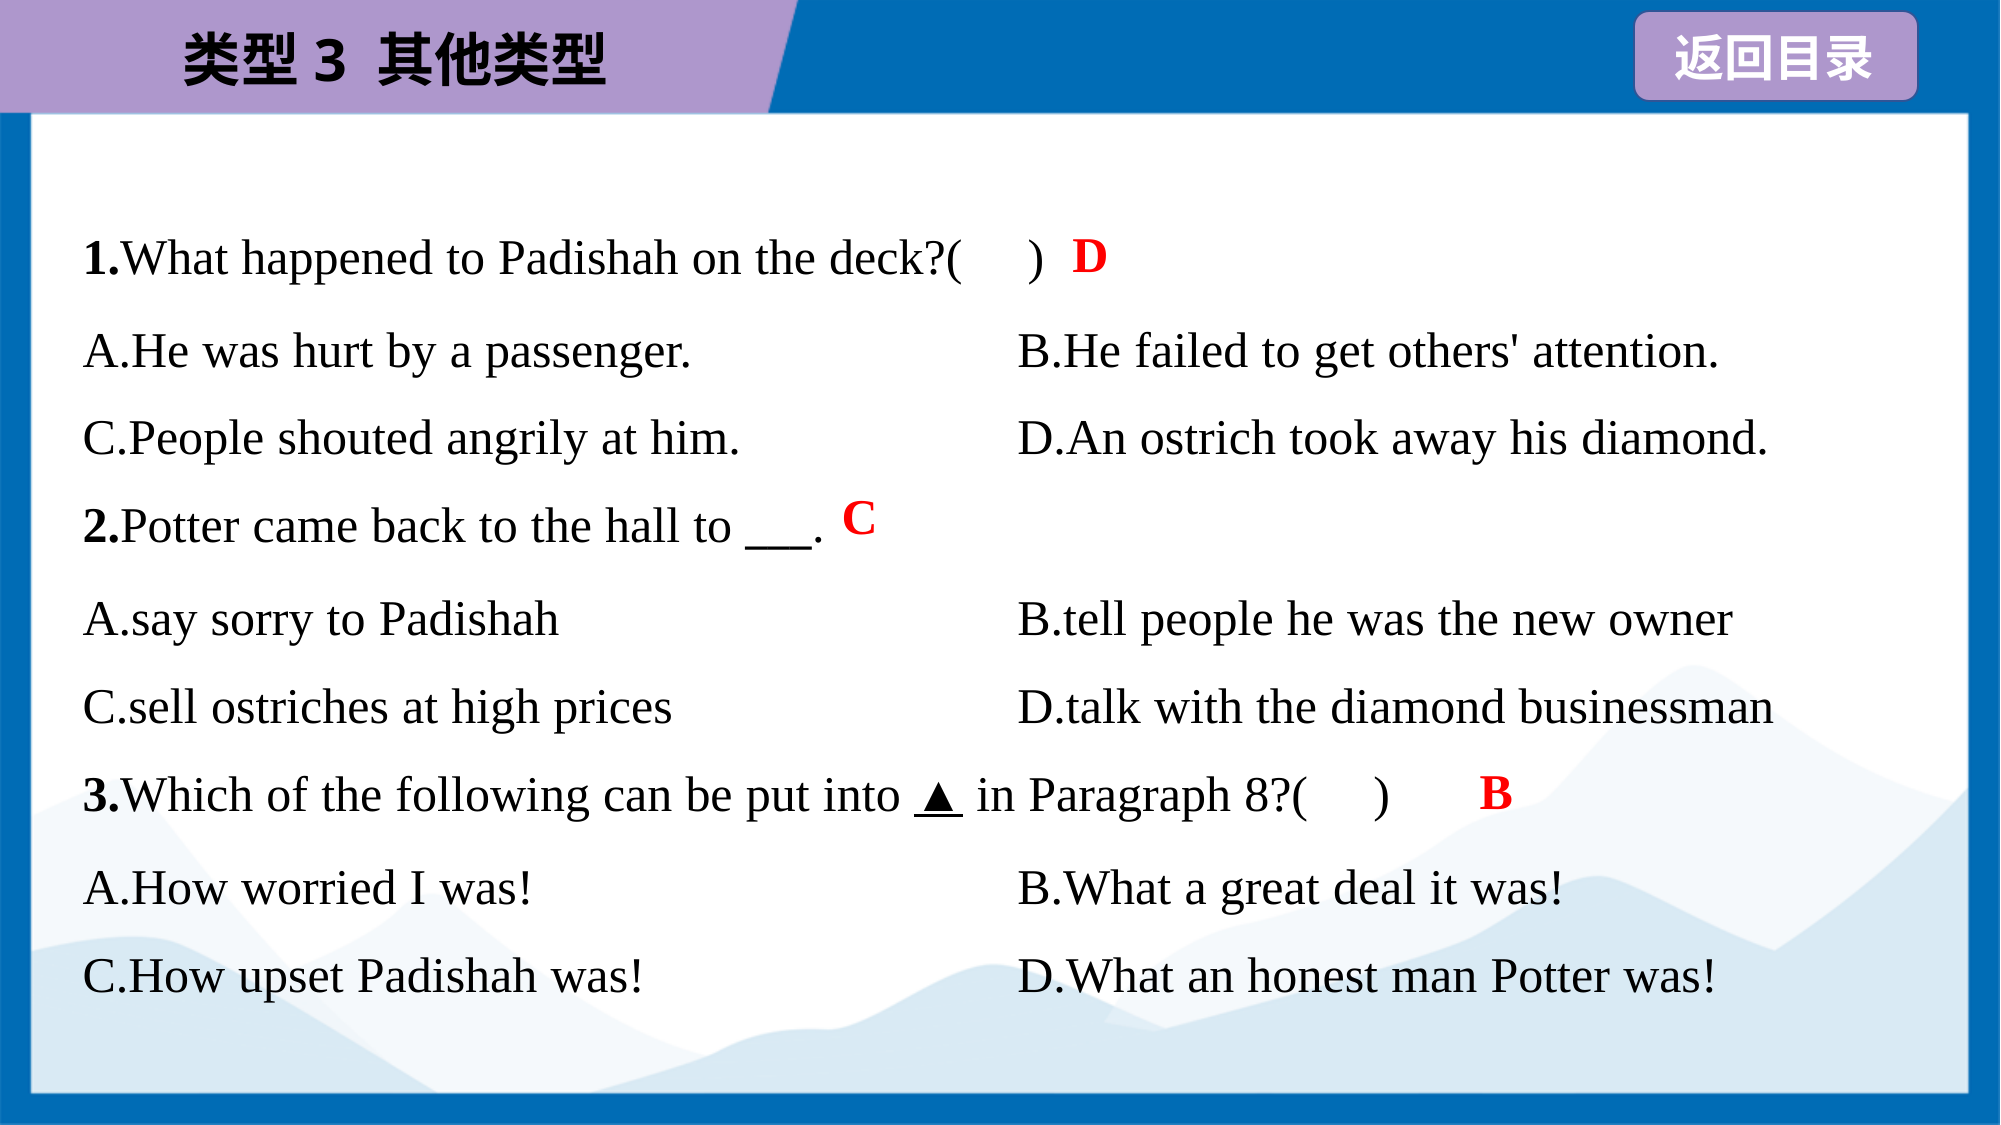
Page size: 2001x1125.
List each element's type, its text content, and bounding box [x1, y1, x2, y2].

text_box C [823, 457, 896, 536]
picture [0, 0, 2000, 1125]
text_box D [1054, 195, 1127, 274]
text_box 1.What happened to Padishah on the deck?( ) [82, 196, 1917, 275]
text_box A.He was hurt by a passenger. B.He failed to get others' attention. C.People shouted angrily at him. D.An ostrich took away his diamond. [82, 285, 1917, 455]
text_box 3.Which of the following can be put into ▲ in Paragraph 8?( ) [82, 733, 1917, 812]
text_box B [1461, 732, 1532, 811]
text_box A.How worried I was! B.What a great deal it was! C.How upset Padishah was! D.What an honest man Potter was! [82, 822, 1917, 993]
text_box A.say sorry to Padishah B.tell people he was the new owner C.sell ostriches at high prices D.talk with the diamond businessman [82, 554, 1917, 724]
text_box 2.Potter came back to the hall to ___. [82, 465, 1917, 544]
